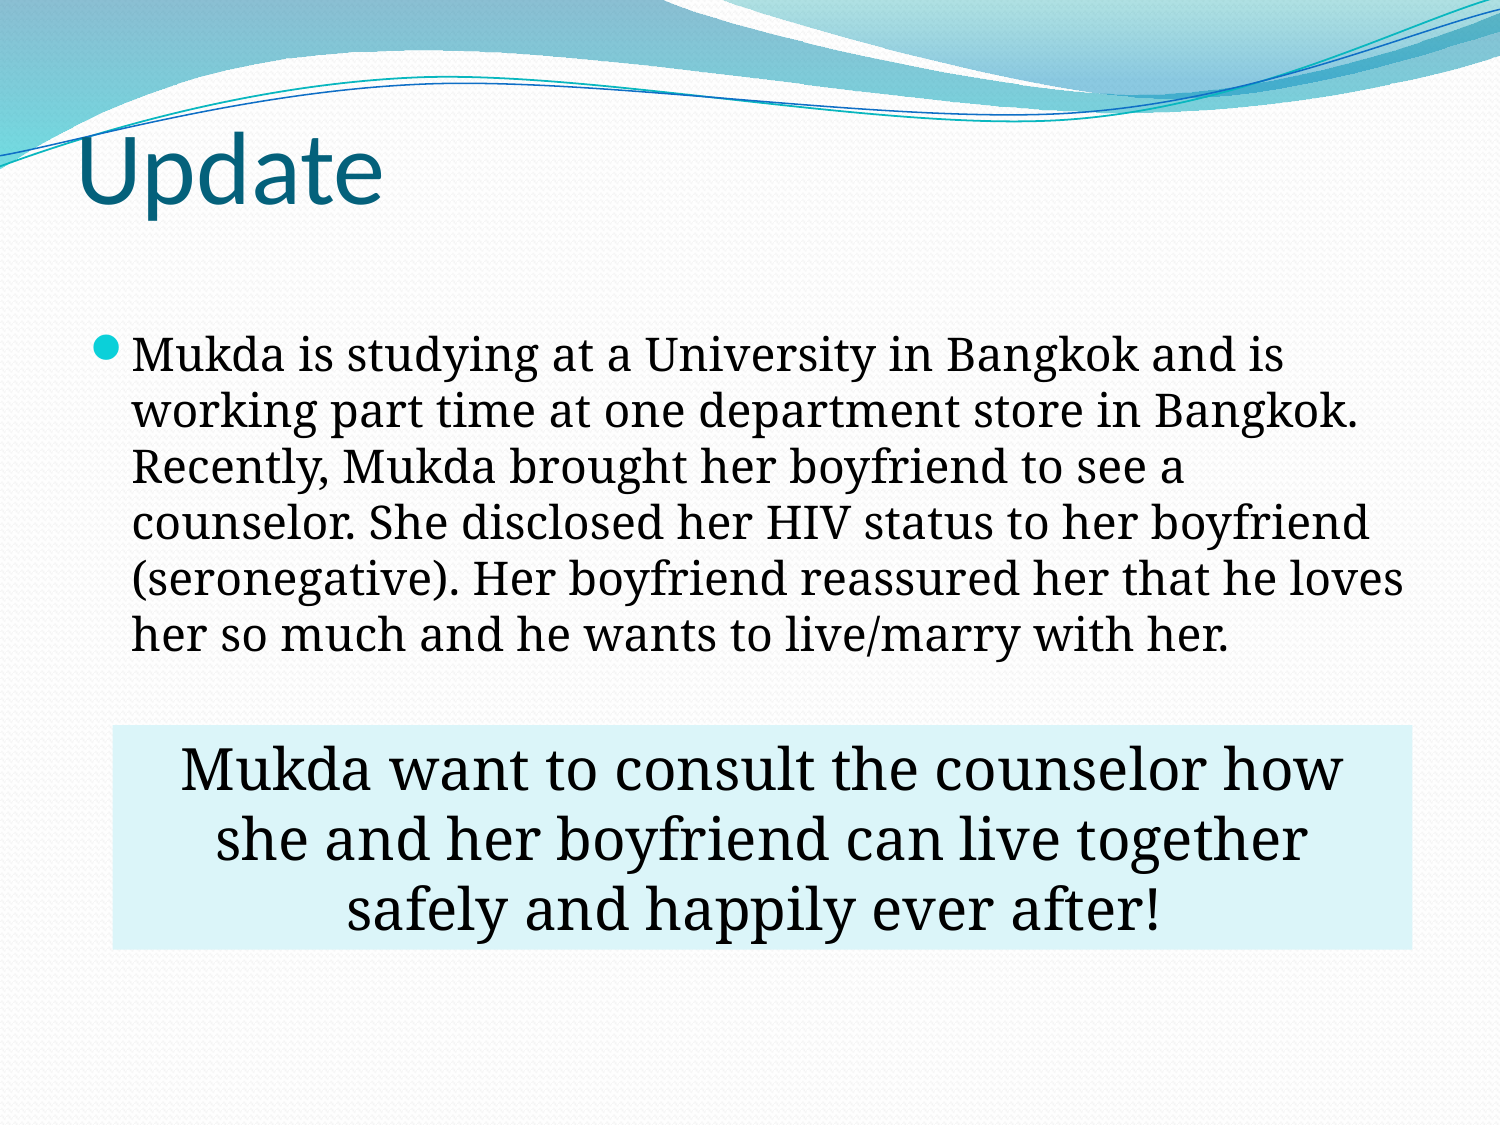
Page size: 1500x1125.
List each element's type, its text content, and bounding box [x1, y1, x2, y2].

text_box Mukda want to consult the counselor how she and her boyfriend can live together safely and happily ever after! [112, 725, 1413, 950]
title Update [75, 37, 1425, 225]
list Mukda is studying at a University in Bangkok and is working part time at one department store in Bangkok. Recently, Mukda brought her boyfriend to see a counselor. She disclosed her HIV status to her boyfriend (seronegative). Her boyfriend reassured her that he loves her so much and he wants to live/marry with her. [75, 317, 1425, 675]
